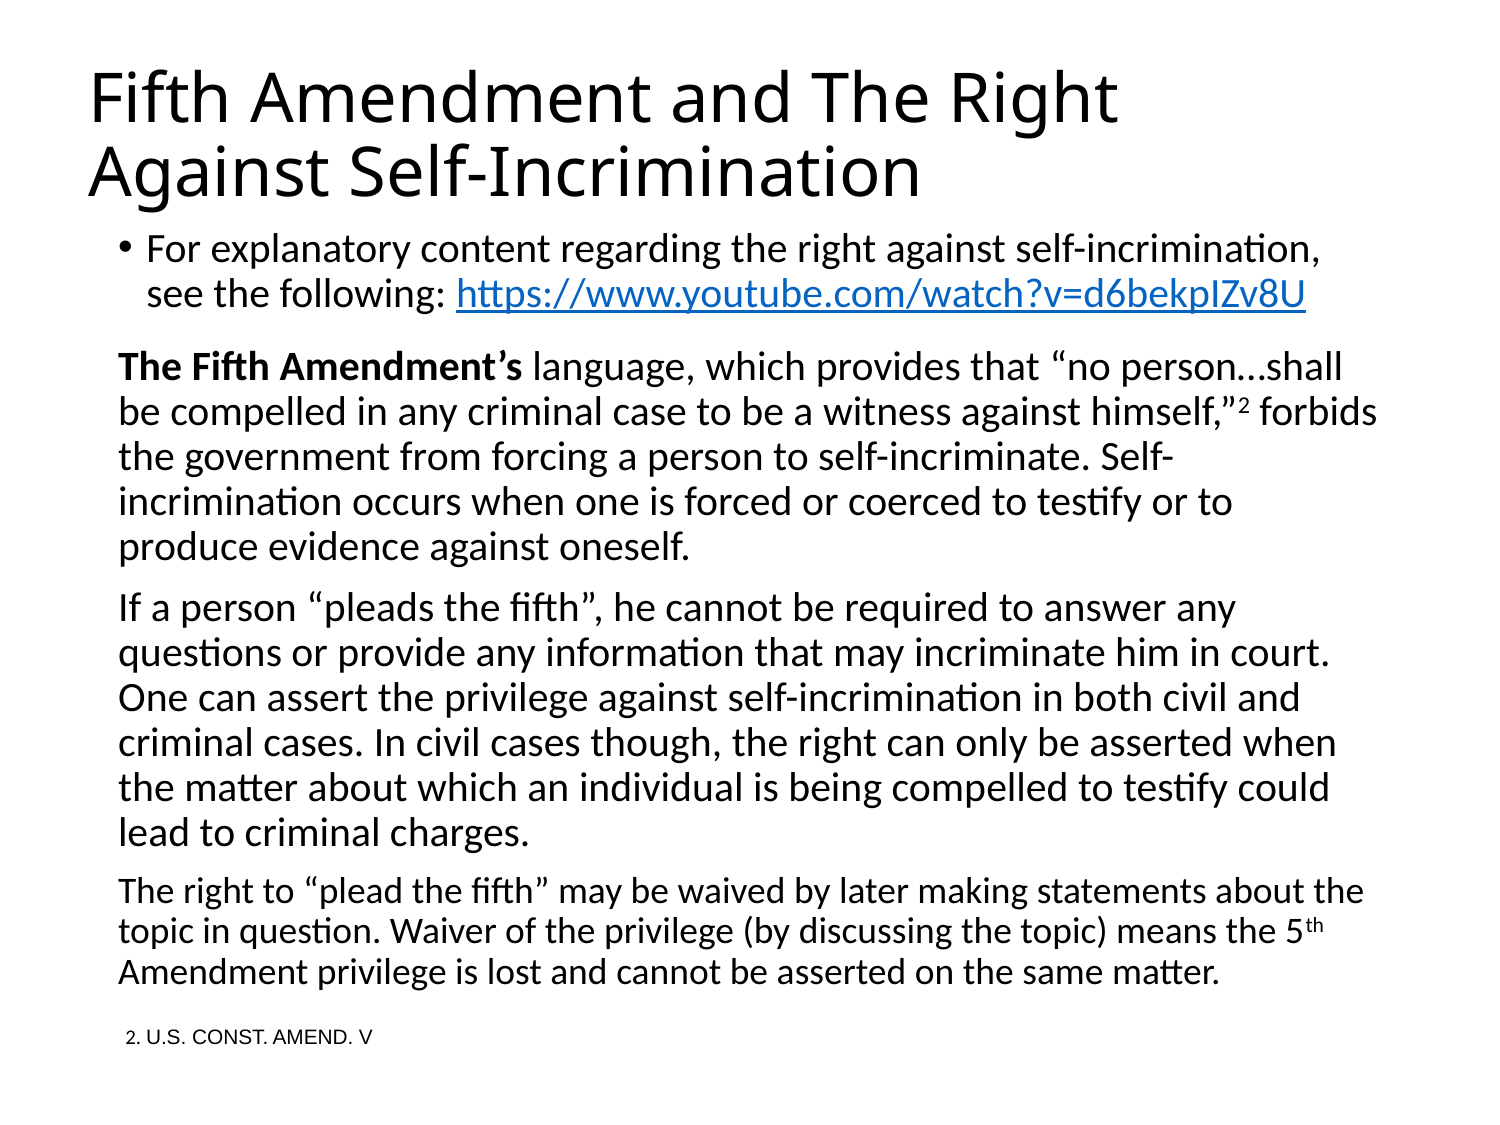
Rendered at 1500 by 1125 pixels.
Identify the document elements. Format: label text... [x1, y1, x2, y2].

text_box 2. U.S. CONST. AMEND. V [110, 1015, 1367, 1056]
list For explanatory content regarding the right against self-incrimination, see the following: https://www.youtube.com/watch?v=d6bekpIZv8U The Fifth Amendment’s language, which provides that “no person…shall be compelled in any criminal case to be a witness against himself,”2 forbids the government from forcing a person to self-incriminate. Self-incrimination occurs when one is forced or coerced to testify or to produce evidence against oneself. If a person “pleads the fifth”, he cannot be required to answer any questions or provide any information that may incriminate him in court. One can assert the privilege against self-incrimination in both civil and criminal cases. In civil cases though, the right can only be asserted when the matter about which an individual is being compelled to testify could lead to criminal charges. The right to “plead the fifth” may be waived by later making statements about the topic in question. Waiver of the privilege (by discussing the topic) means the 5th Amendment privilege is lost and cannot be asserted on the same matter. [102, 218, 1398, 1010]
title Fifth Amendment and The Right Against Self-Incrimination [72, 28, 1368, 246]
